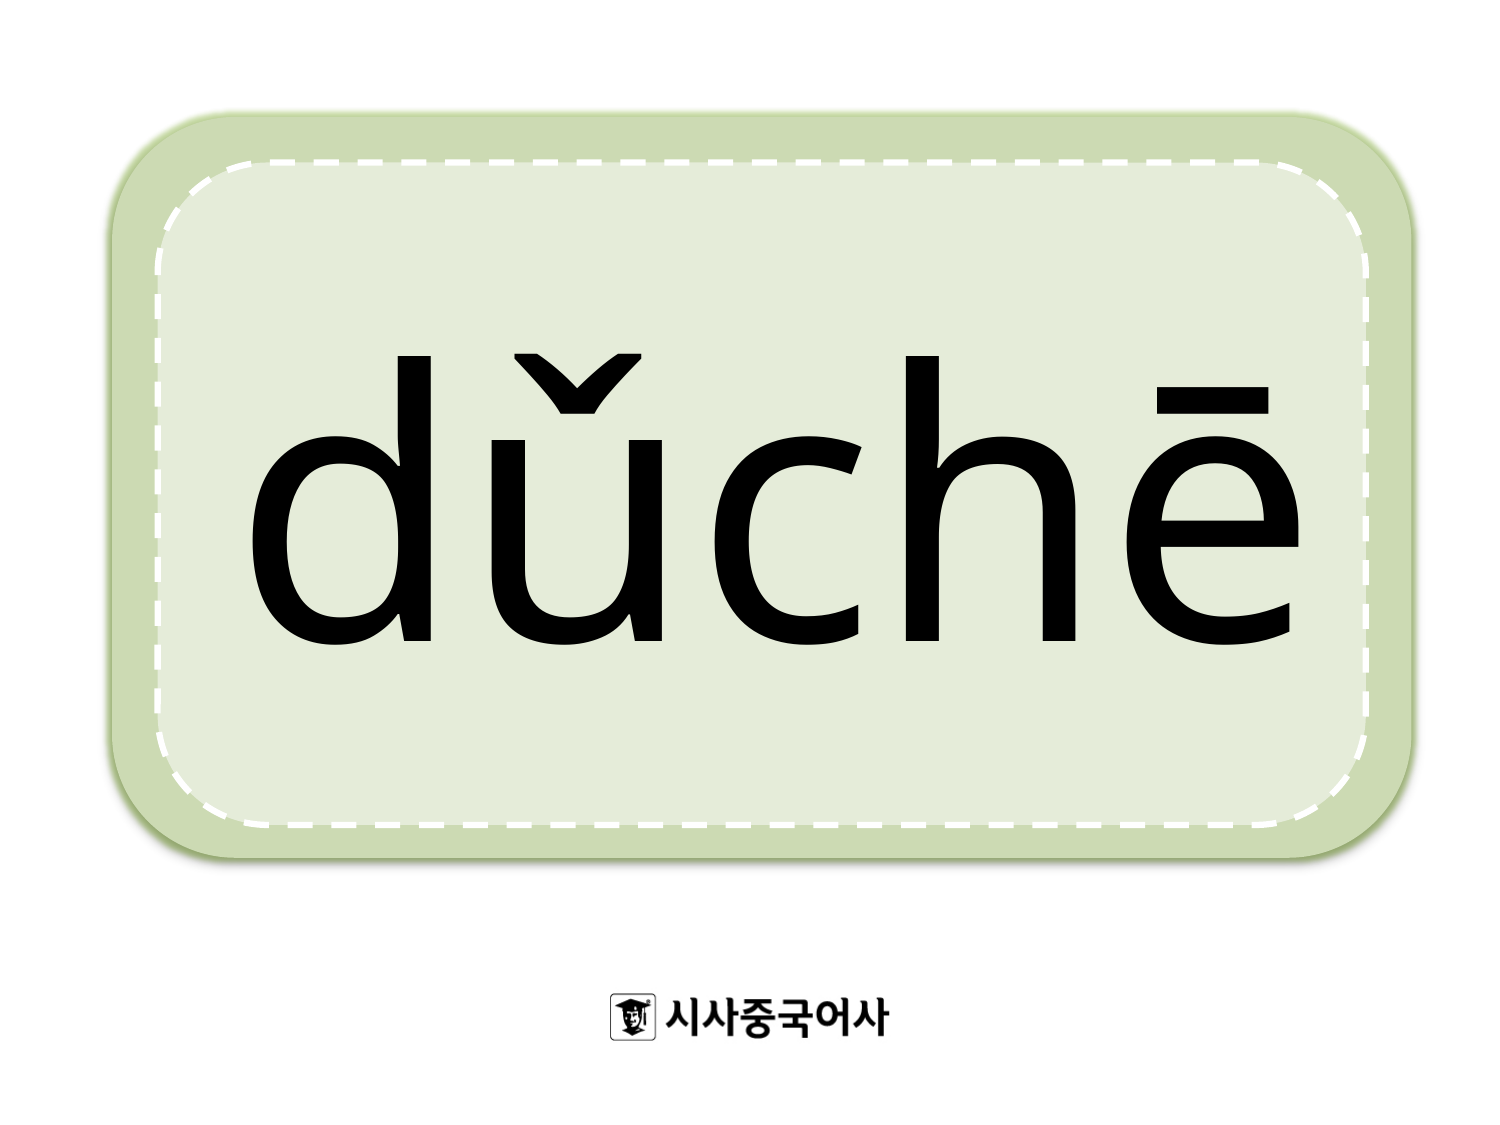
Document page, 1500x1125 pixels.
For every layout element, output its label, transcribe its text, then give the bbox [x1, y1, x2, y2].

text_box dǔchē [171, 159, 1380, 823]
picture [602, 987, 898, 1047]
